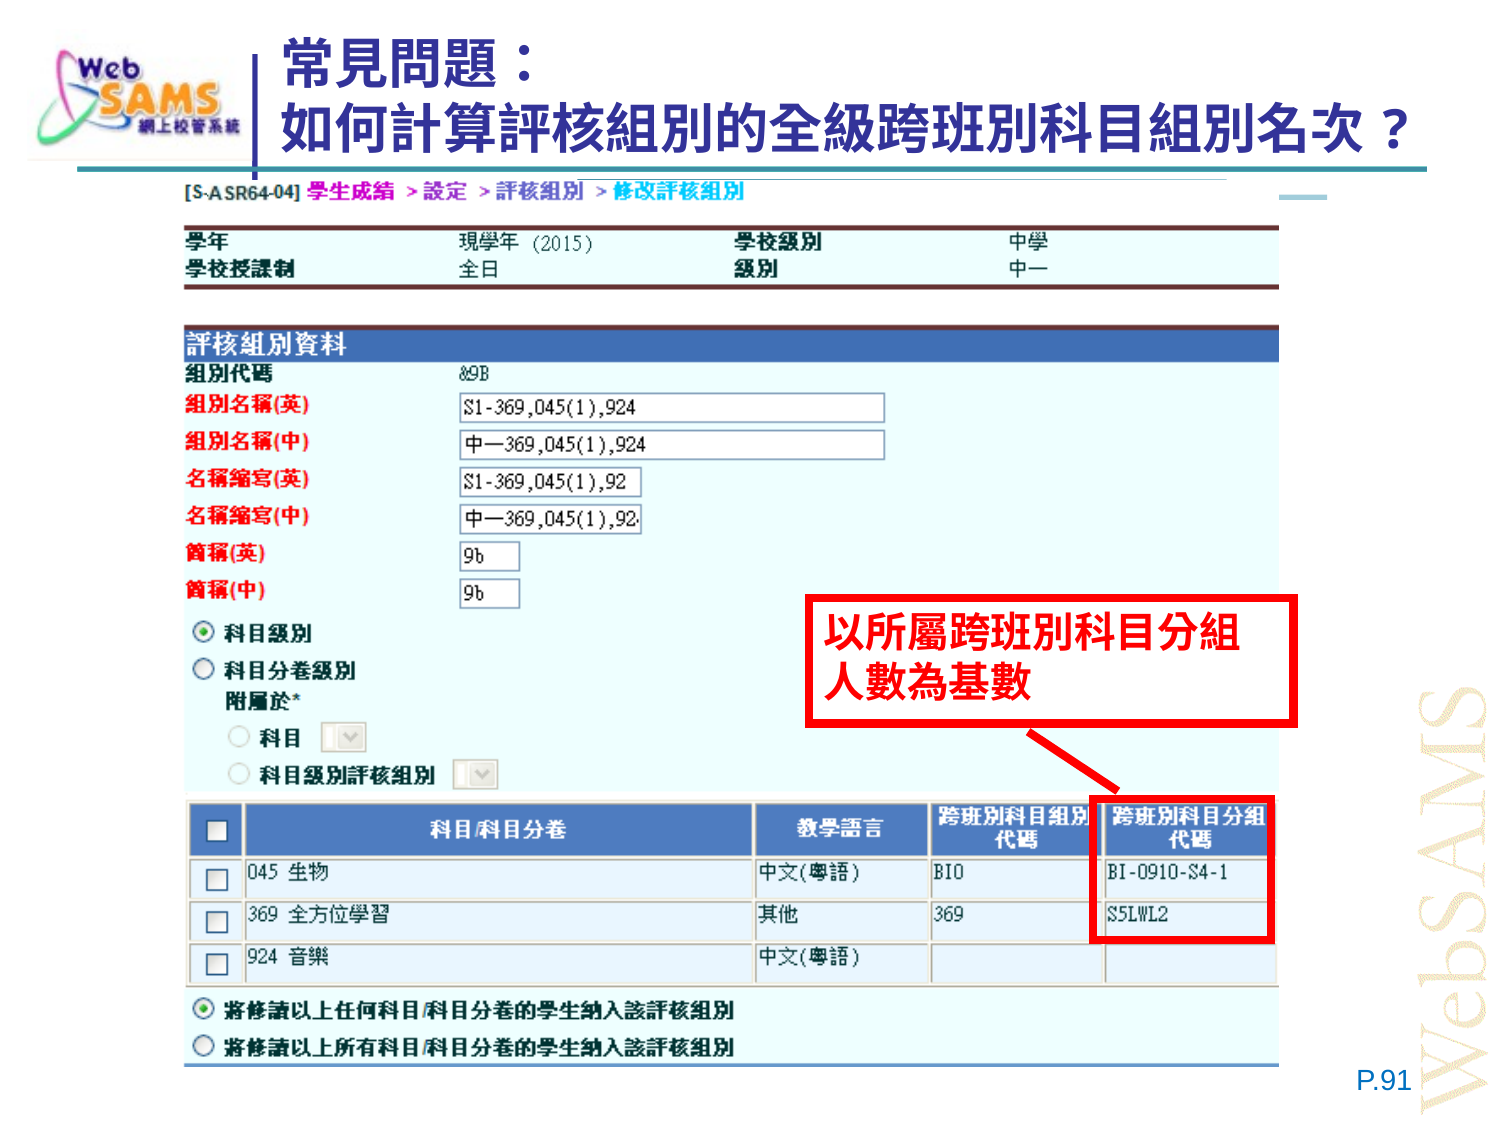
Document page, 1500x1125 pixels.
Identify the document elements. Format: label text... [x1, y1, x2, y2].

text_box P.91 [1114, 1029, 1428, 1105]
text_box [176, 180, 1279, 230]
picture [1393, 679, 1500, 1117]
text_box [176, 1005, 1279, 1067]
picture [27, 29, 253, 161]
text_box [152, 231, 1377, 998]
title 常見問題： 如何計算評核組別的全級跨班別科目組別名次? [265, 41, 1465, 167]
